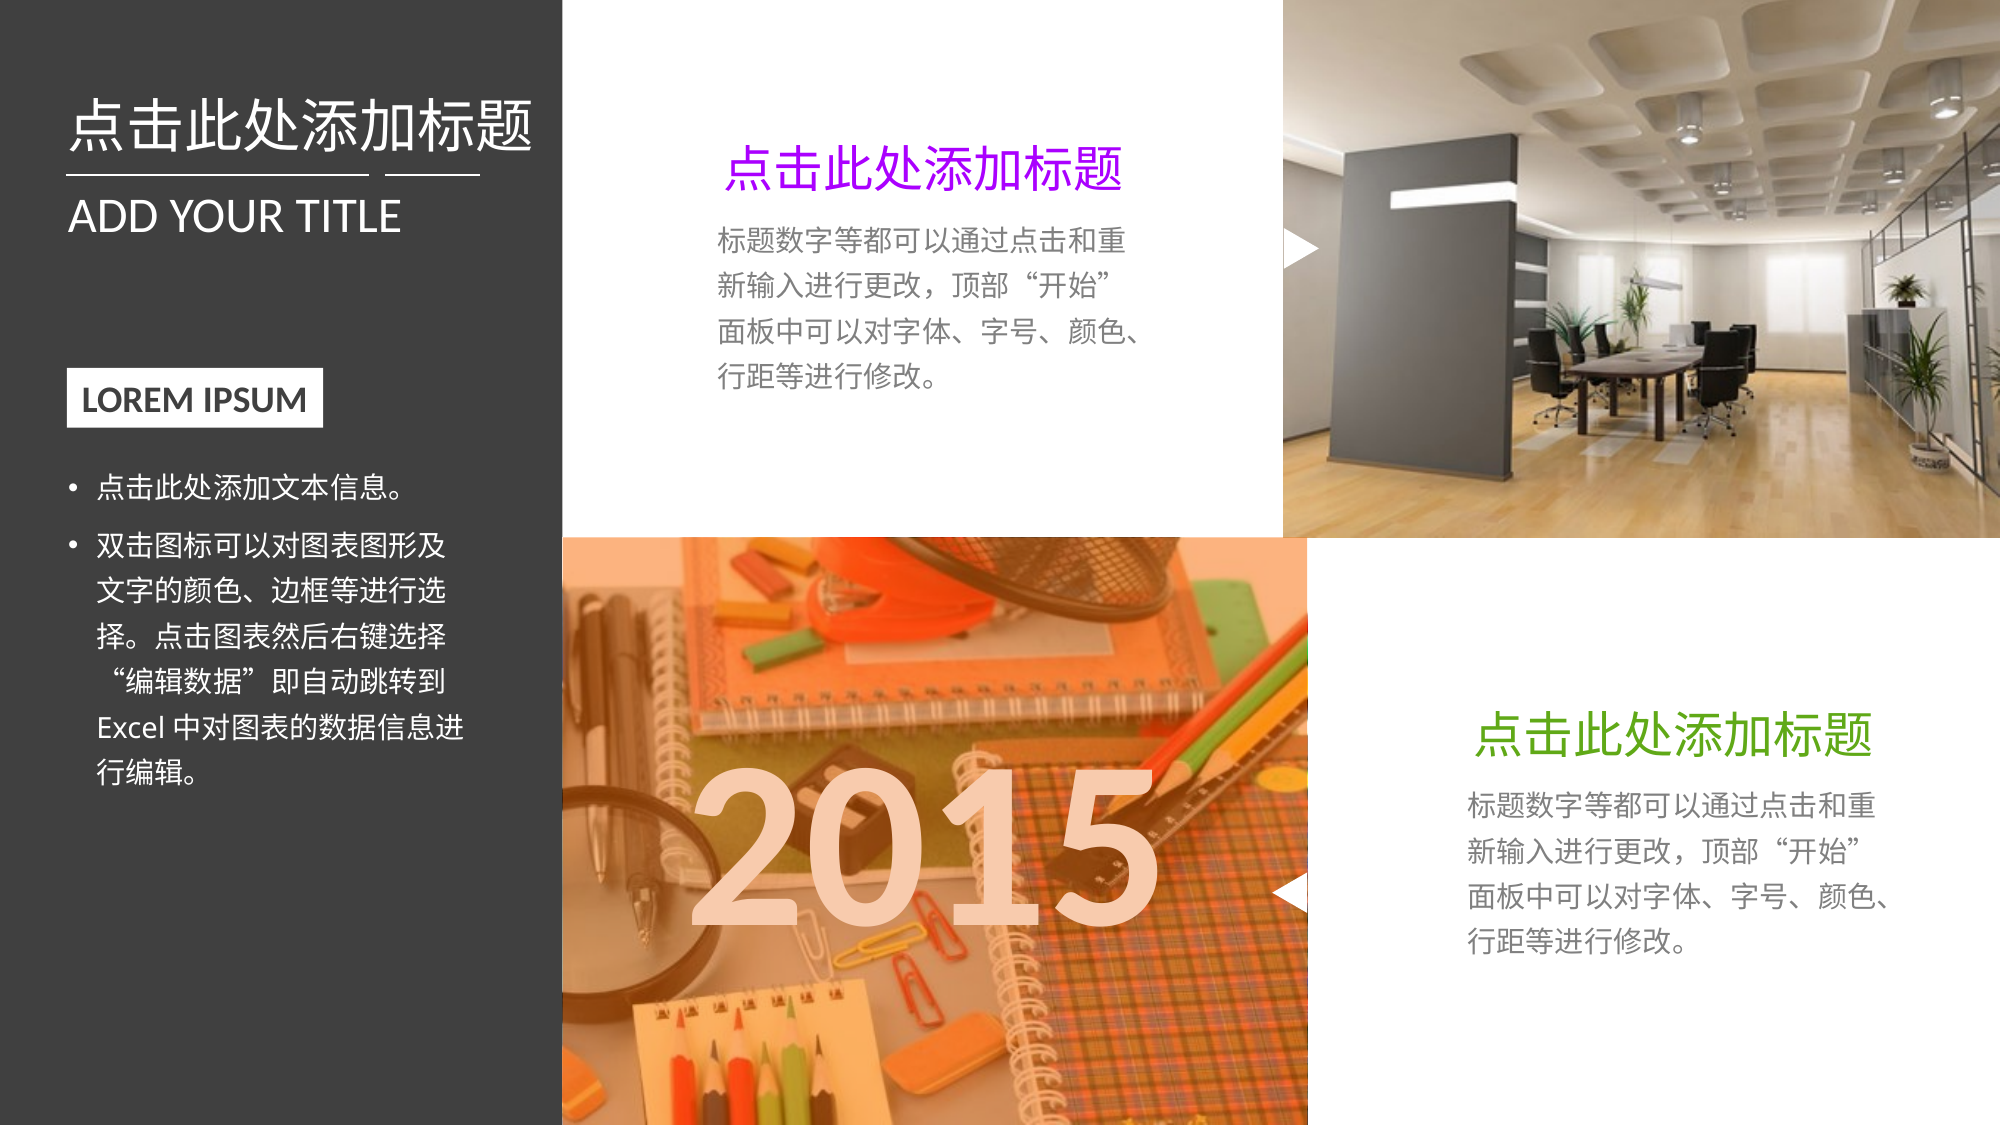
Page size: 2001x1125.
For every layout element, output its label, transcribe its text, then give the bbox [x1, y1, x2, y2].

text_box ADD YOUR TITLE [53, 174, 463, 250]
text_box [0, 0, 563, 1125]
text_box 点击此处添加标题 [1458, 695, 1888, 771]
text_box LOREM IPSUM [66, 367, 324, 428]
text_box 标题数字等都可以通过点击和重新输入进行更改，顶部“开始”面板中可以对字体、字号、颜色、行距等进行修改。 [1456, 771, 1891, 965]
text_box 标题数字等都可以通过点击和重新输入进行更改，顶部“开始”面板中可以对字体、字号、颜色、行距等进行修改。 [706, 206, 1141, 399]
picture [562, 0, 2000, 1125]
text_box 点击此处添加文本信息。 双击图标可以对图表图形及文字的颜色、边框等进行选择。点击图表然后右键选择“编辑数据”即自动跳转到Excel中对图表的数据信息进行编辑。 [53, 451, 481, 797]
text_box 点击此处添加标题 [53, 82, 550, 167]
text_box 点击此处添加标题 [708, 130, 1138, 206]
